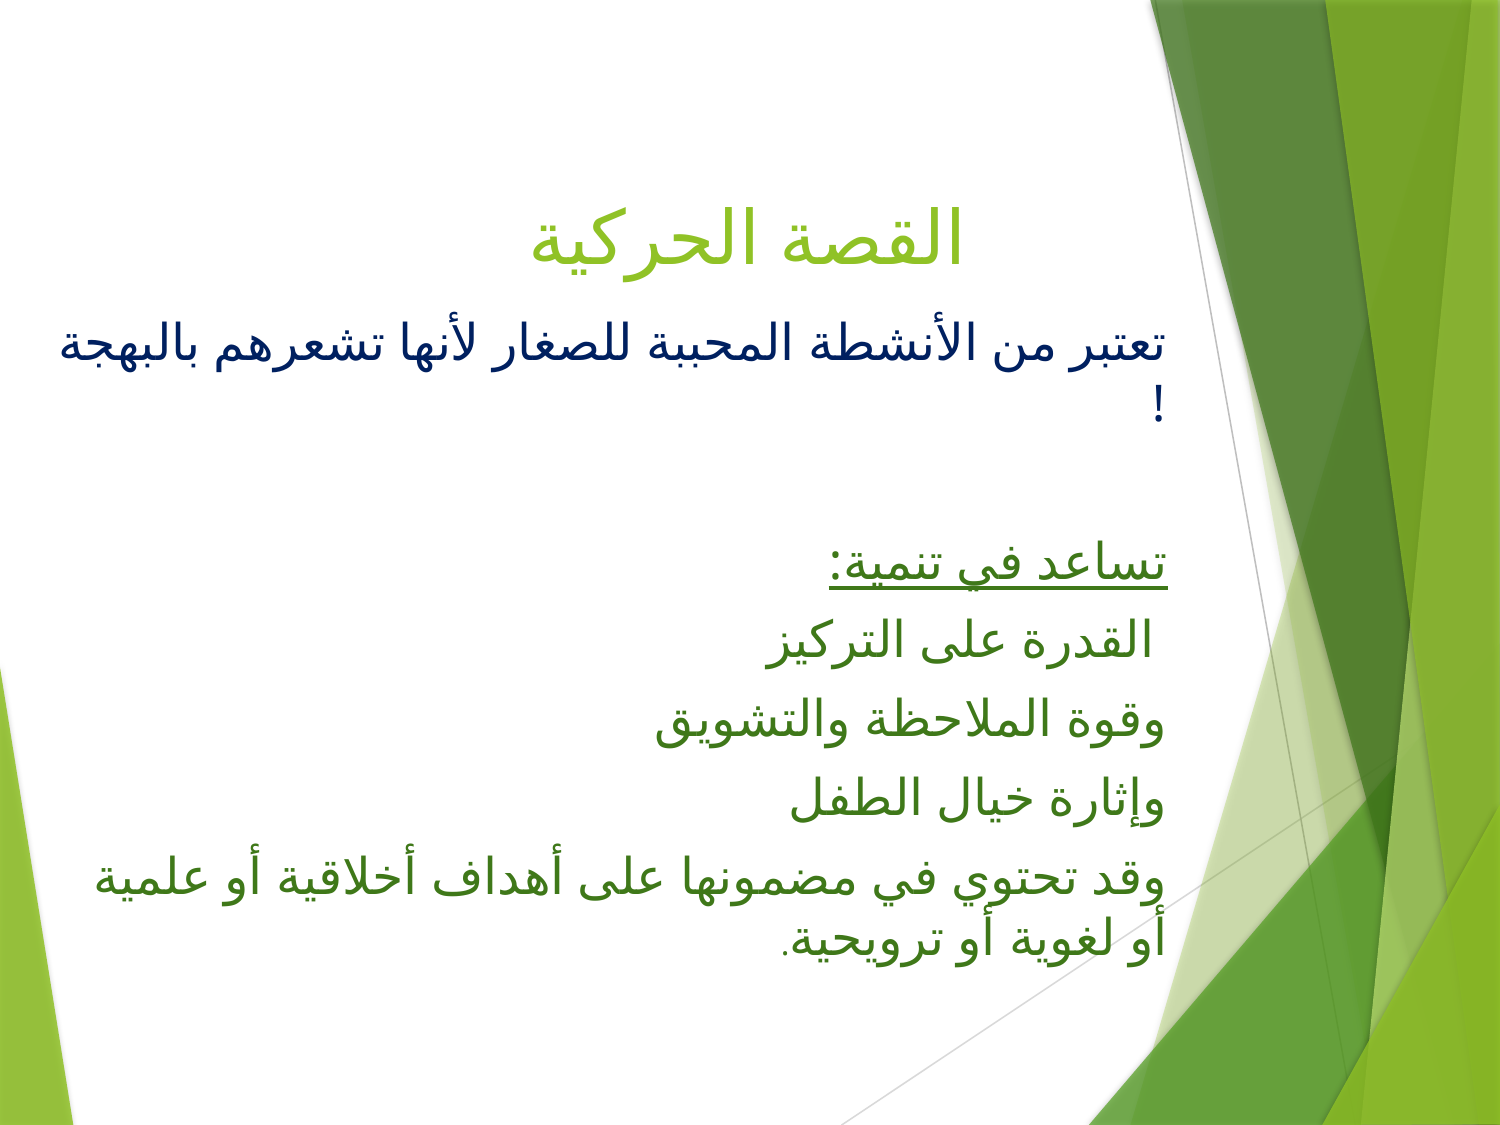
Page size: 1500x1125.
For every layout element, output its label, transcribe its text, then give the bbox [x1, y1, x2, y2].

list تعتبر من الأنشطة المحببة للصغار لأنها تشعرهم بالبهجة ! تساعد في تنمية: القدرة على التركيز وقوة الملاحظة والتشويق وإثارة خيال الطفل وقد تحتوي في مضمونها على أهداف أخلاقية أو علمية أو لغوية أو ترويحية. [41, 302, 1194, 976]
title القصة الحركية [171, 140, 1324, 329]
